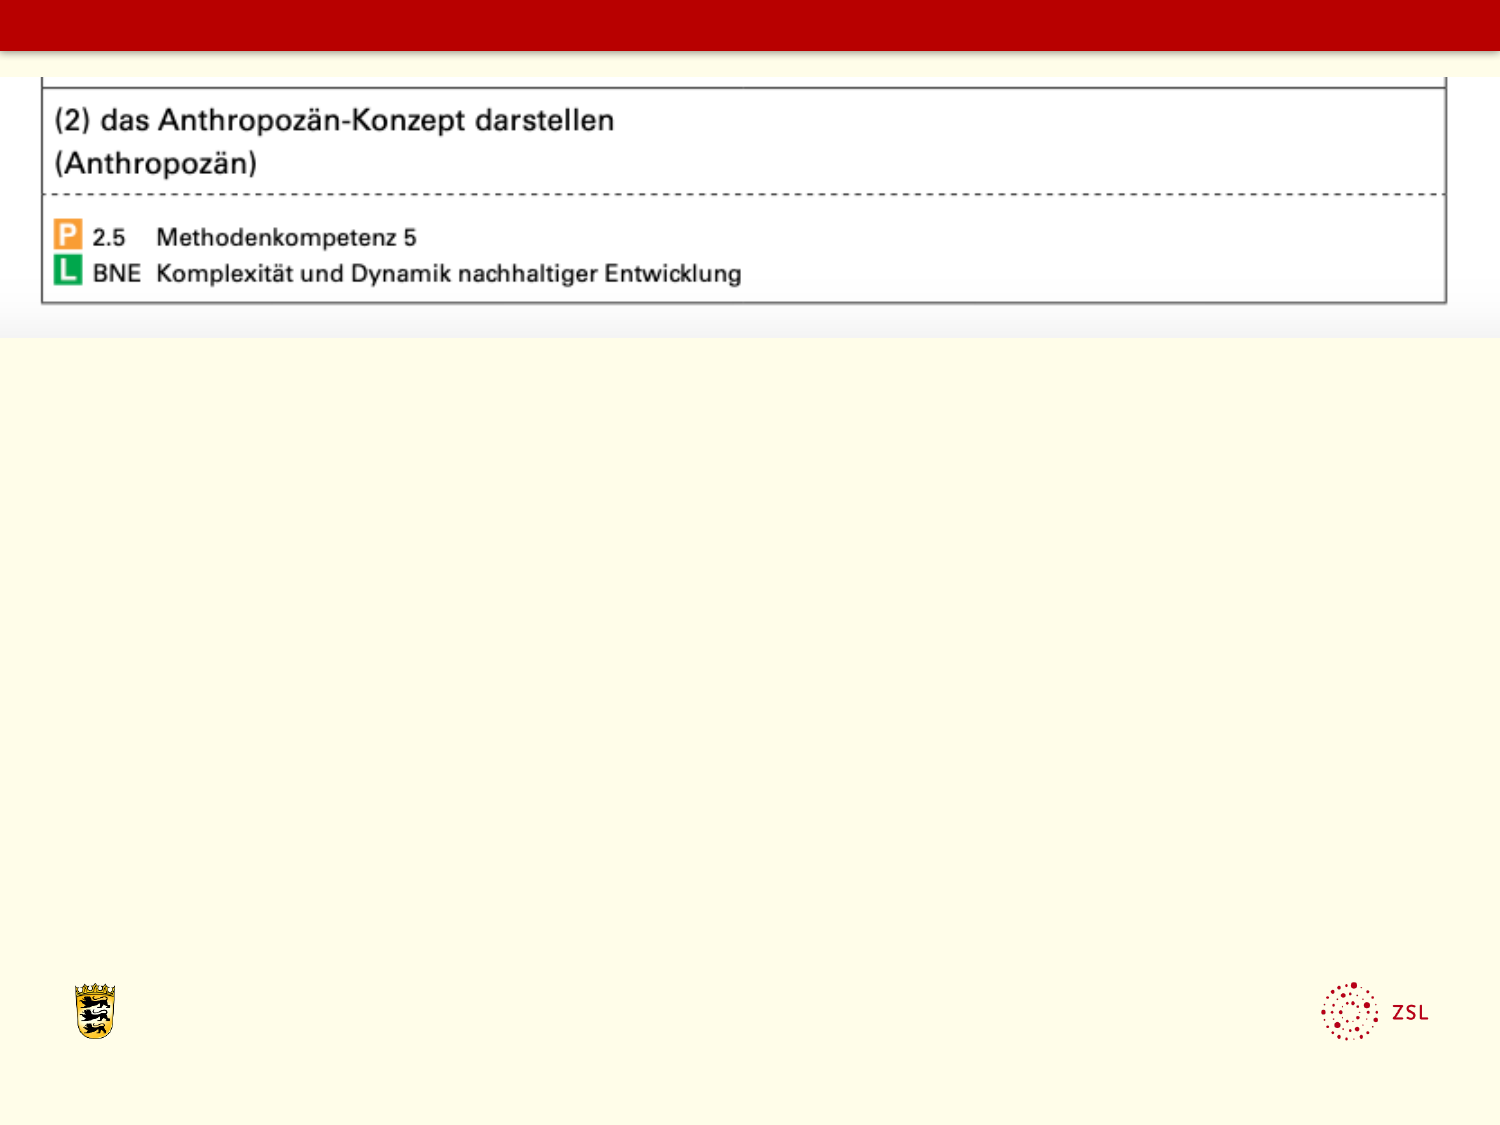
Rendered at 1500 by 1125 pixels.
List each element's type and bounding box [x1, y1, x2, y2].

picture [1320, 981, 1429, 1041]
picture [73, 981, 117, 1041]
picture [0, 76, 1500, 339]
